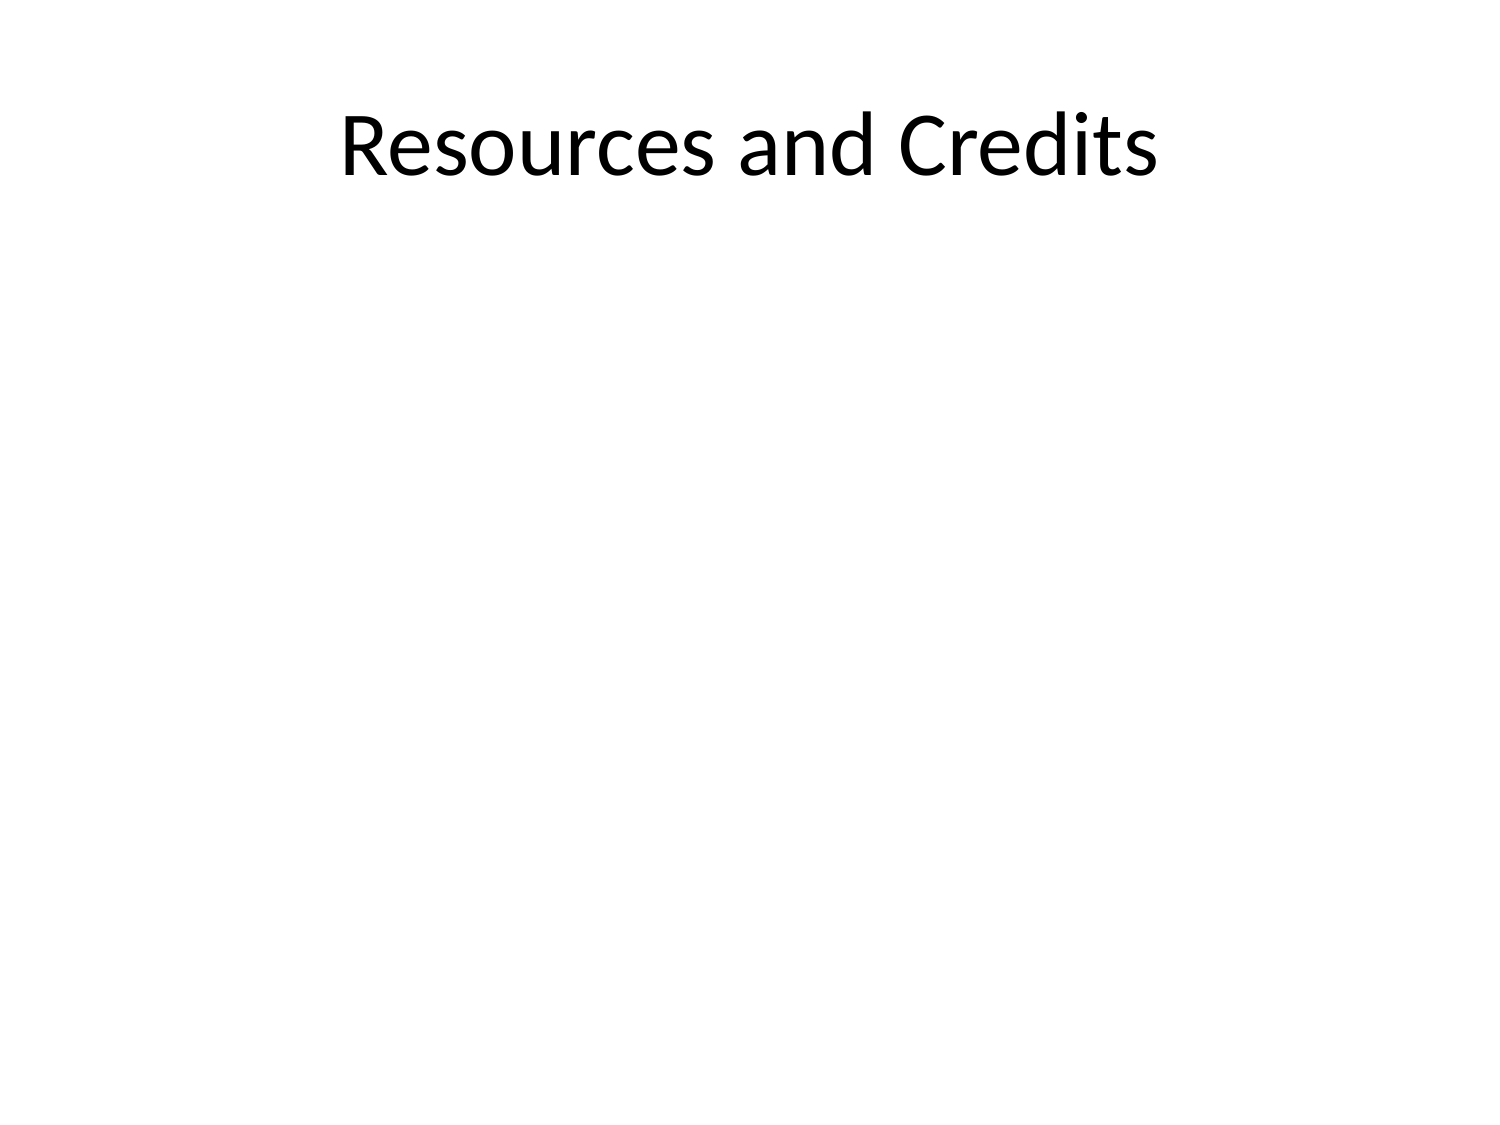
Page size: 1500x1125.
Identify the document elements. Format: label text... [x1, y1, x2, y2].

title Resources and Credits [75, 45, 1425, 233]
